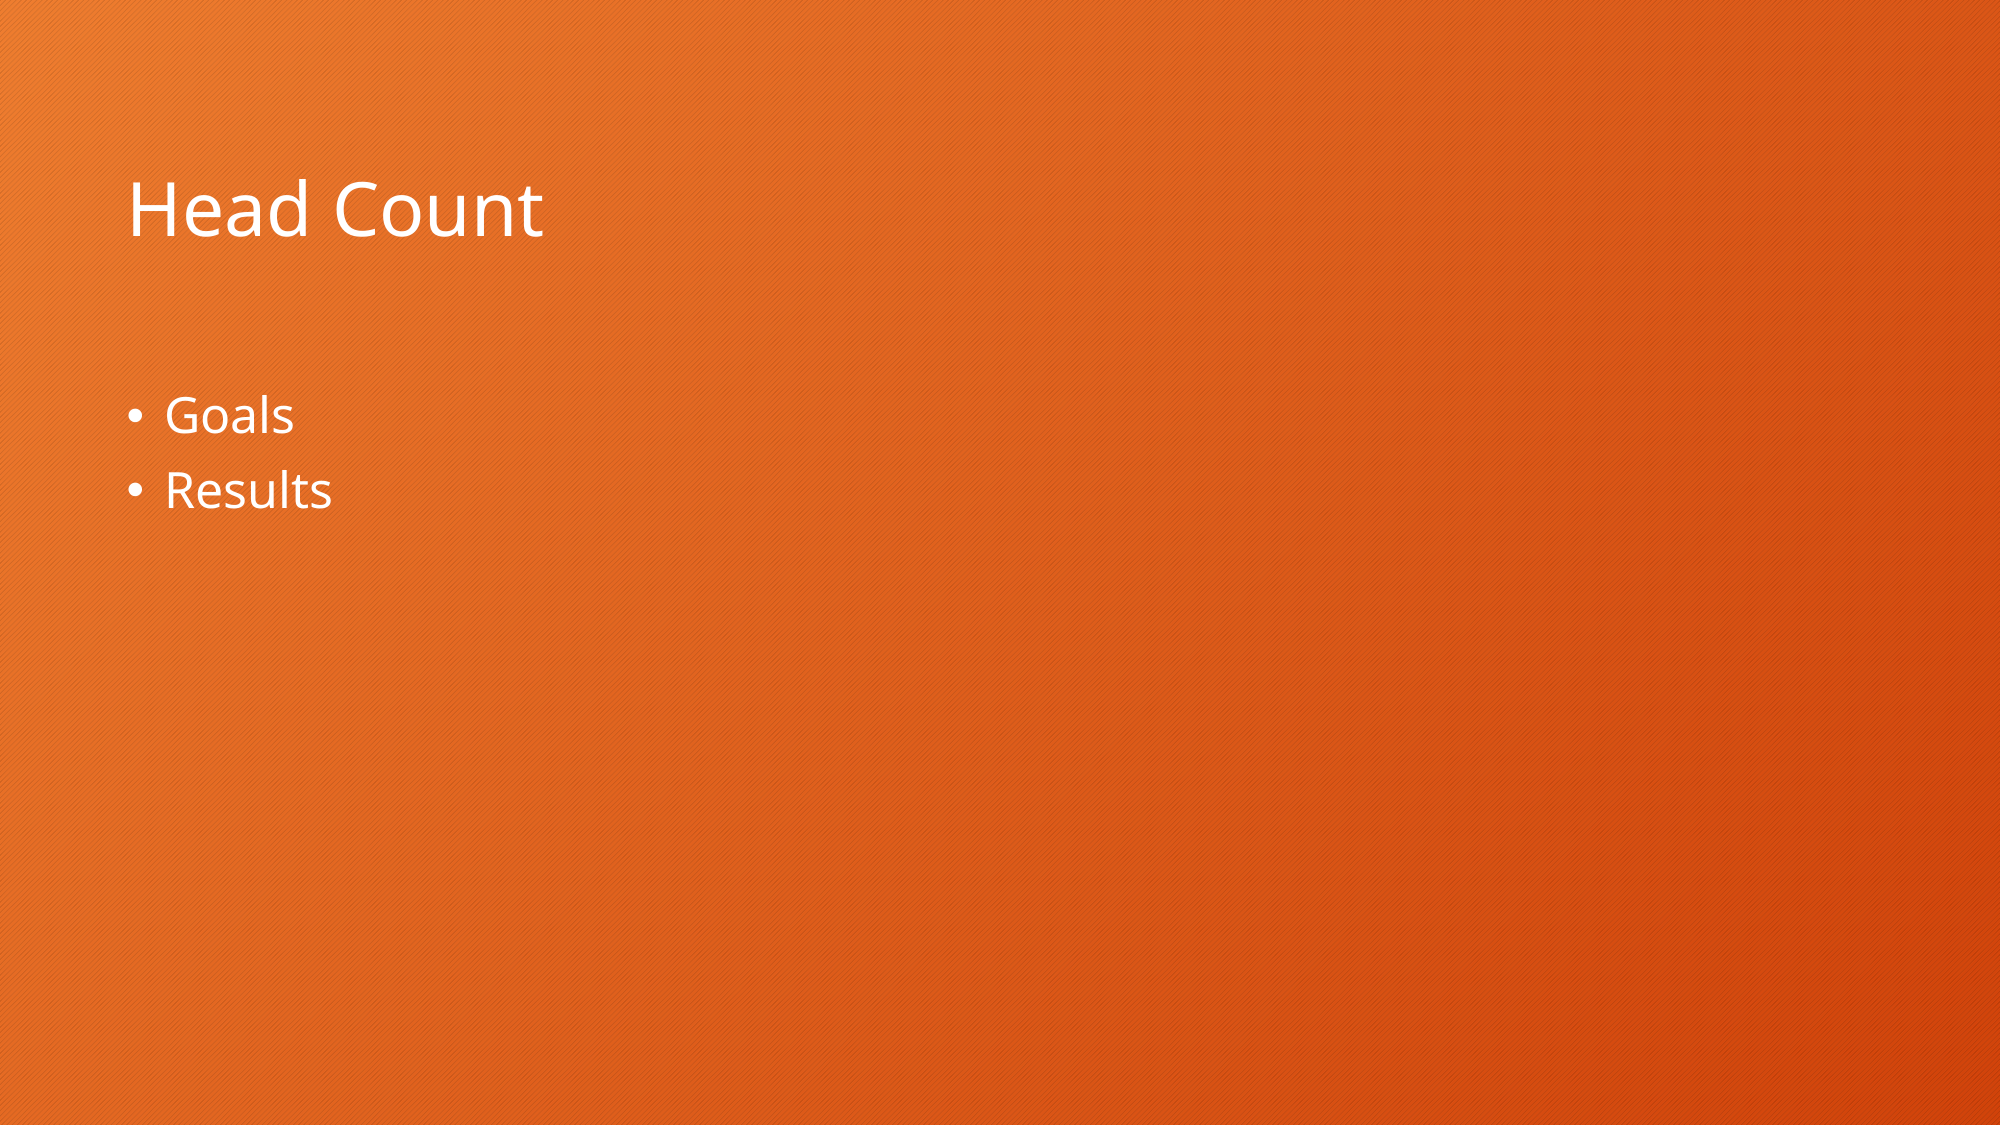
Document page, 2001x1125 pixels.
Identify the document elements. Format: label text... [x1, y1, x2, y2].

title Head Count [111, 123, 1689, 301]
list Goals Results [111, 383, 1689, 974]
